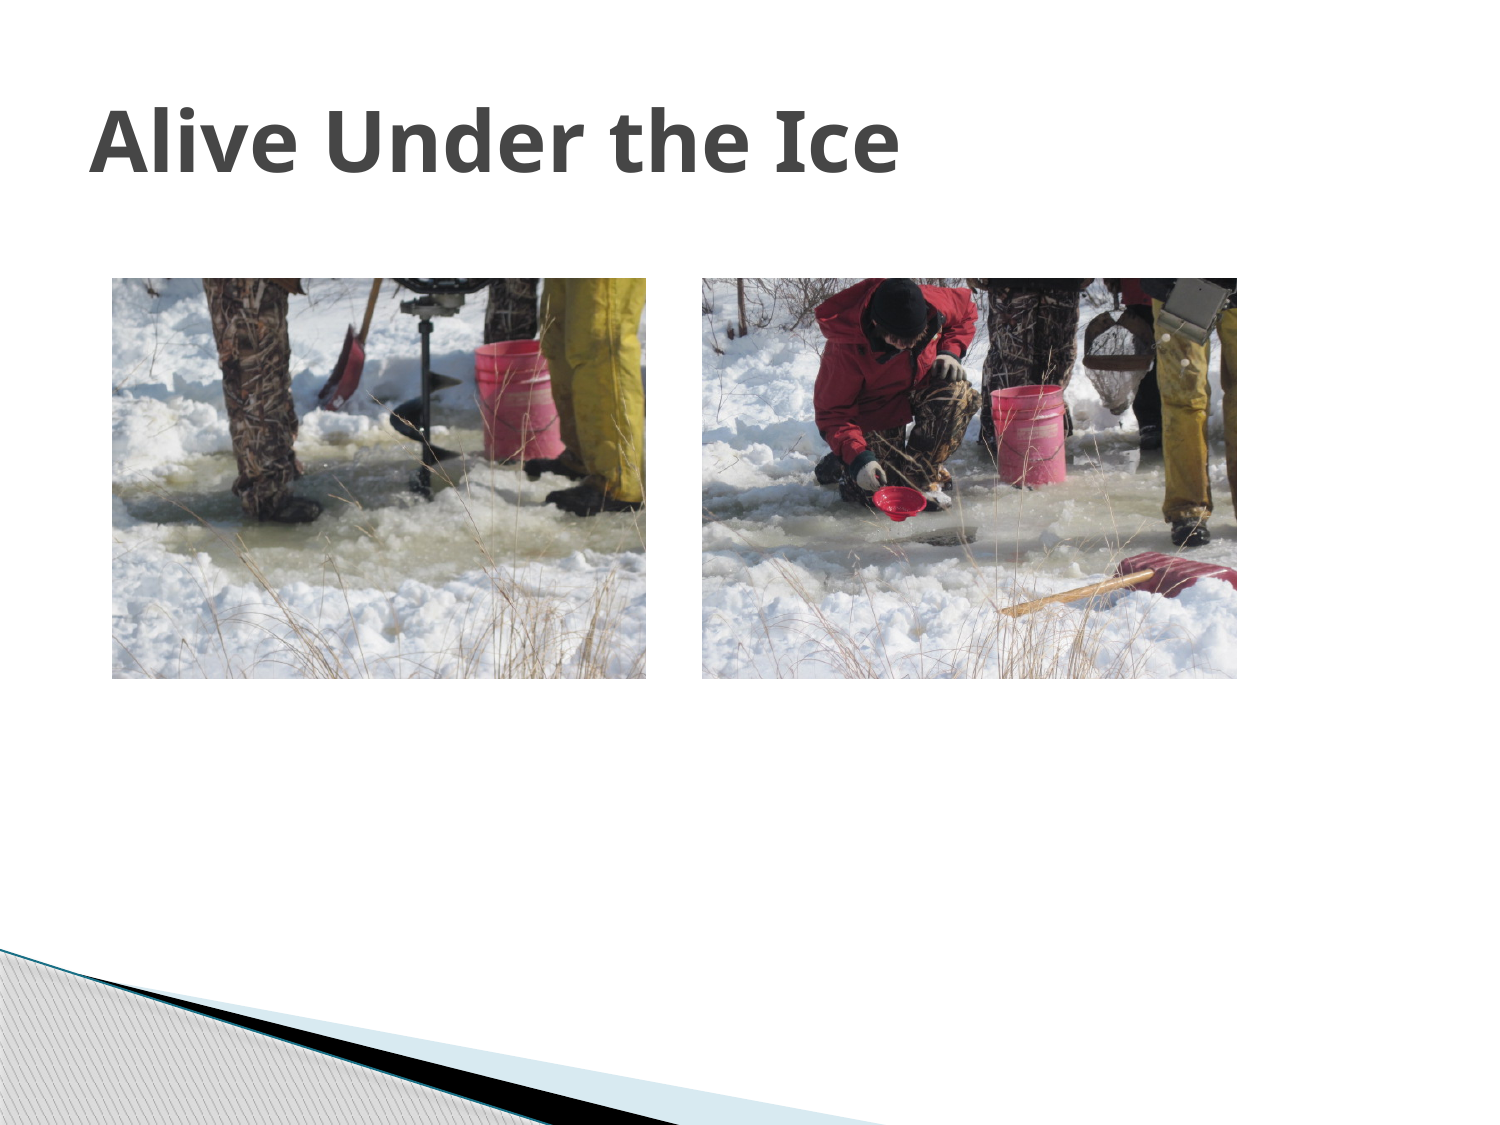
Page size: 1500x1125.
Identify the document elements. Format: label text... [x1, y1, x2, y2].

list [111, 278, 646, 680]
picture [702, 278, 1237, 680]
title Alive Under the Ice [75, 45, 1425, 233]
